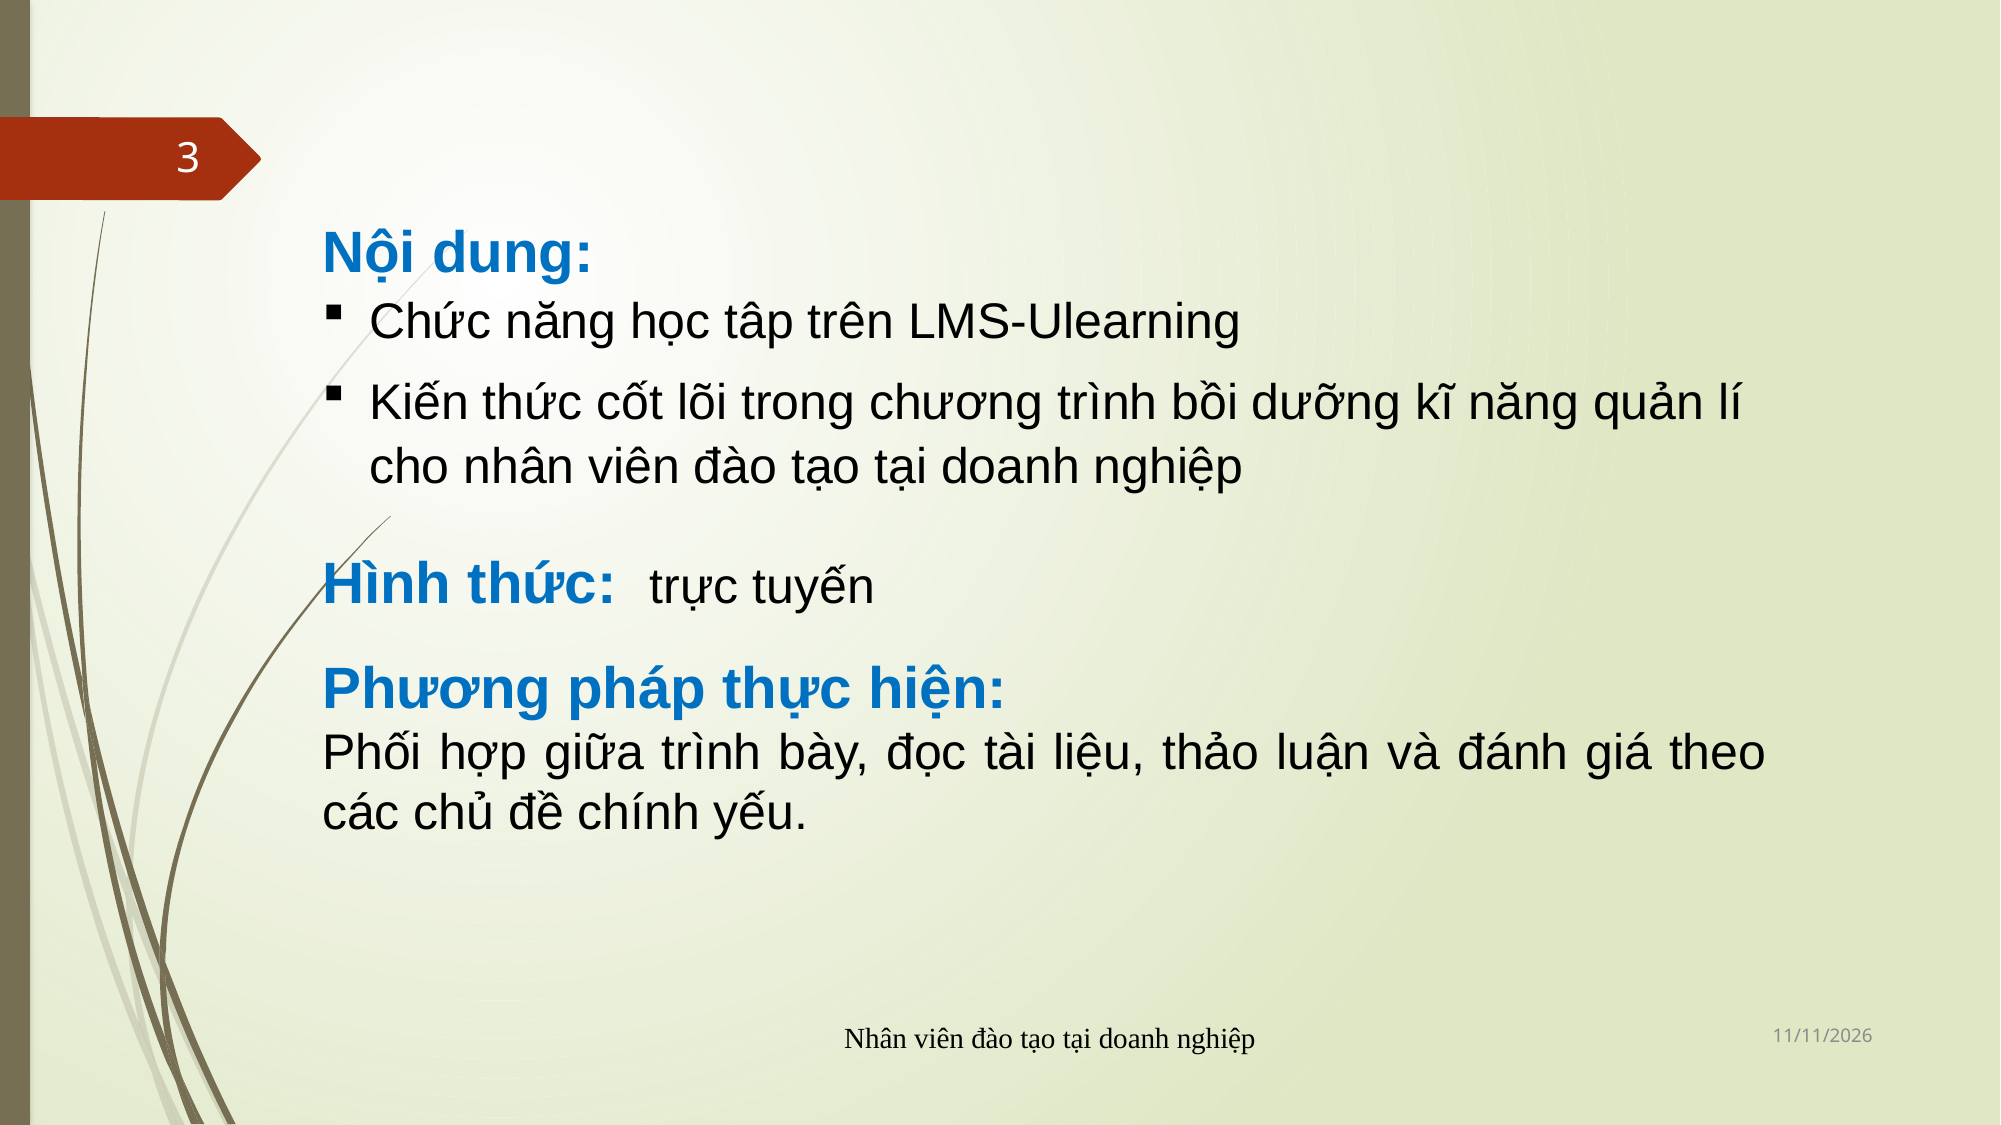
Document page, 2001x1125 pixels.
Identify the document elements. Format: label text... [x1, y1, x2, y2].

text_box Nội dung: Chức năng học tâp trên LMS-Ulearning Kiến thức cốt lõi trong chương trình bồi dưỡng kĩ năng quản lí cho nhân viên đào tạo tại doanh nghiệp Hình thức: trực tuyến Phương pháp thực hiện: Phối hợp giữa trình bày, đọc tài liệu, thảo luận và đánh giá theo các chủ đề chính yếu. [307, 171, 1782, 848]
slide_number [1699, 1005, 1888, 1067]
slide_number 3 [87, 129, 216, 190]
footer Nhân viên đào tạo tại doanh nghiệp [424, 1006, 1675, 1067]
